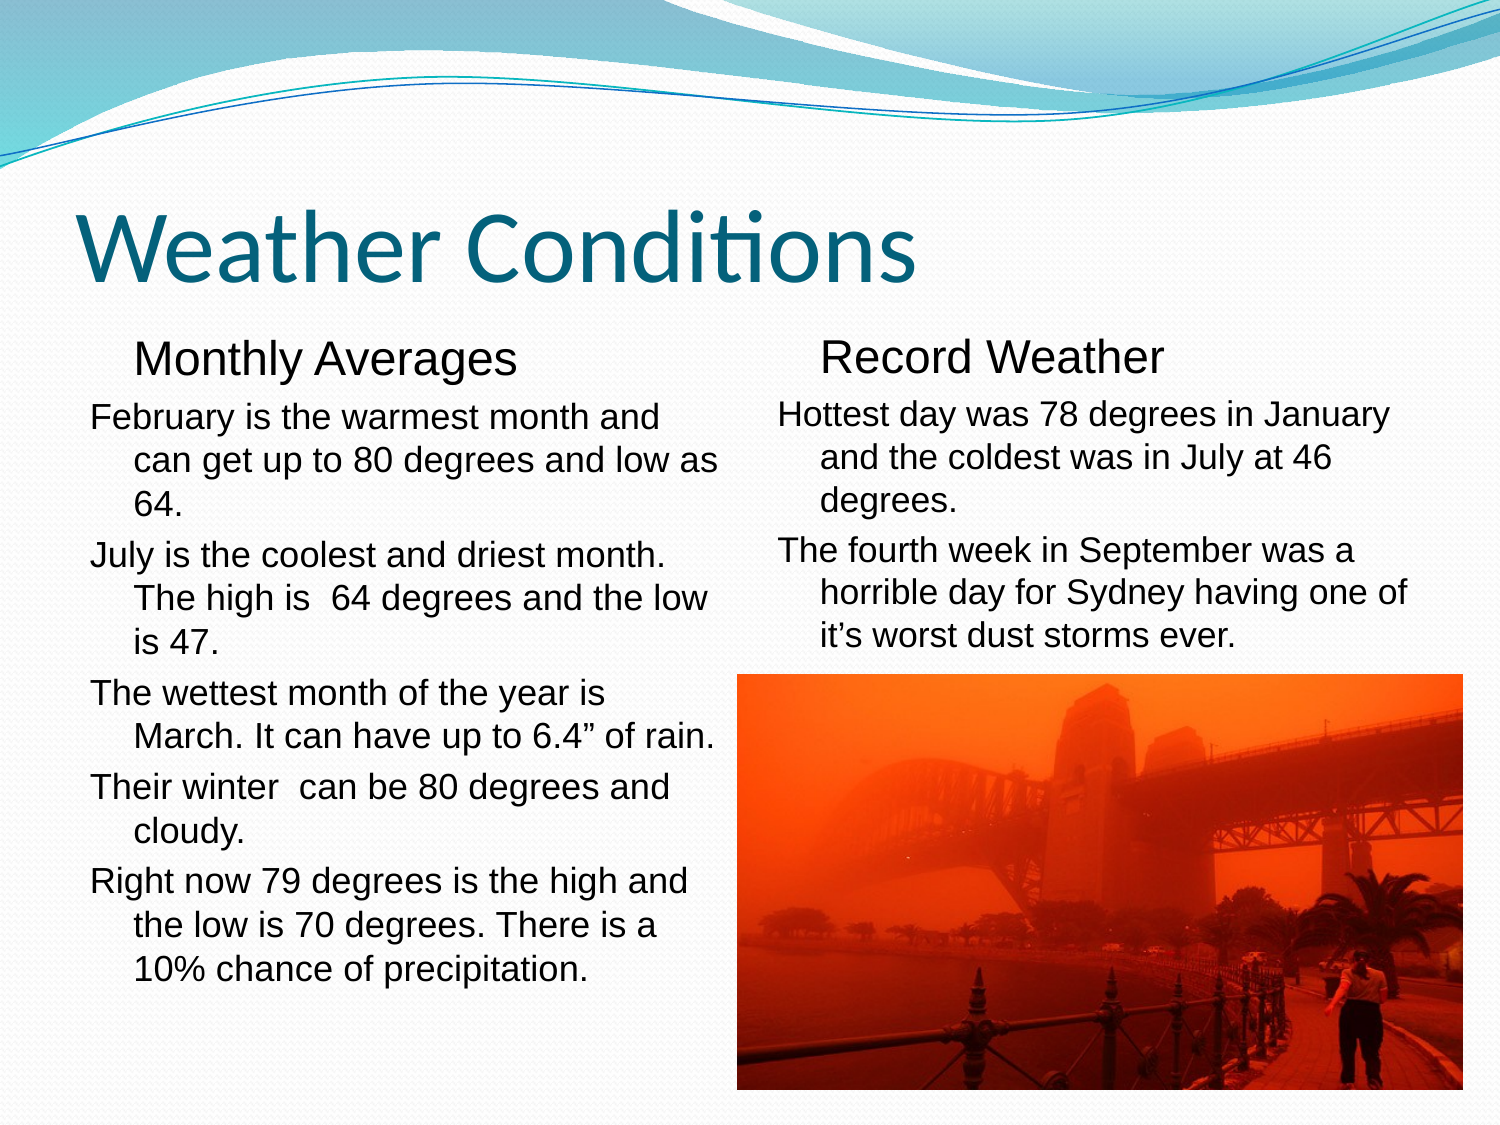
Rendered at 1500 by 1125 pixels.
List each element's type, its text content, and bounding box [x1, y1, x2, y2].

list Record Weather Hottest day was 78 degrees in January and the coldest was in July at 46 degrees. The fourth week in September was a horrible day for Sydney having one of it’s worst dust storms ever. [762, 314, 1425, 663]
title Weather Conditions [75, 115, 1425, 303]
list Monthly Averages February is the warmest month and can get up to 80 degrees and low as 64. July is the coolest and driest month. The high is 64 degrees and the low is 47. The wettest month of the year is March. It can have up to 6.4” of rain. Their winter can be 80 degrees and cloudy. Right now 79 degrees is the high and the low is 70 degrees. There is a 10% chance of precipitation. [75, 314, 738, 1043]
picture [737, 674, 1463, 1090]
